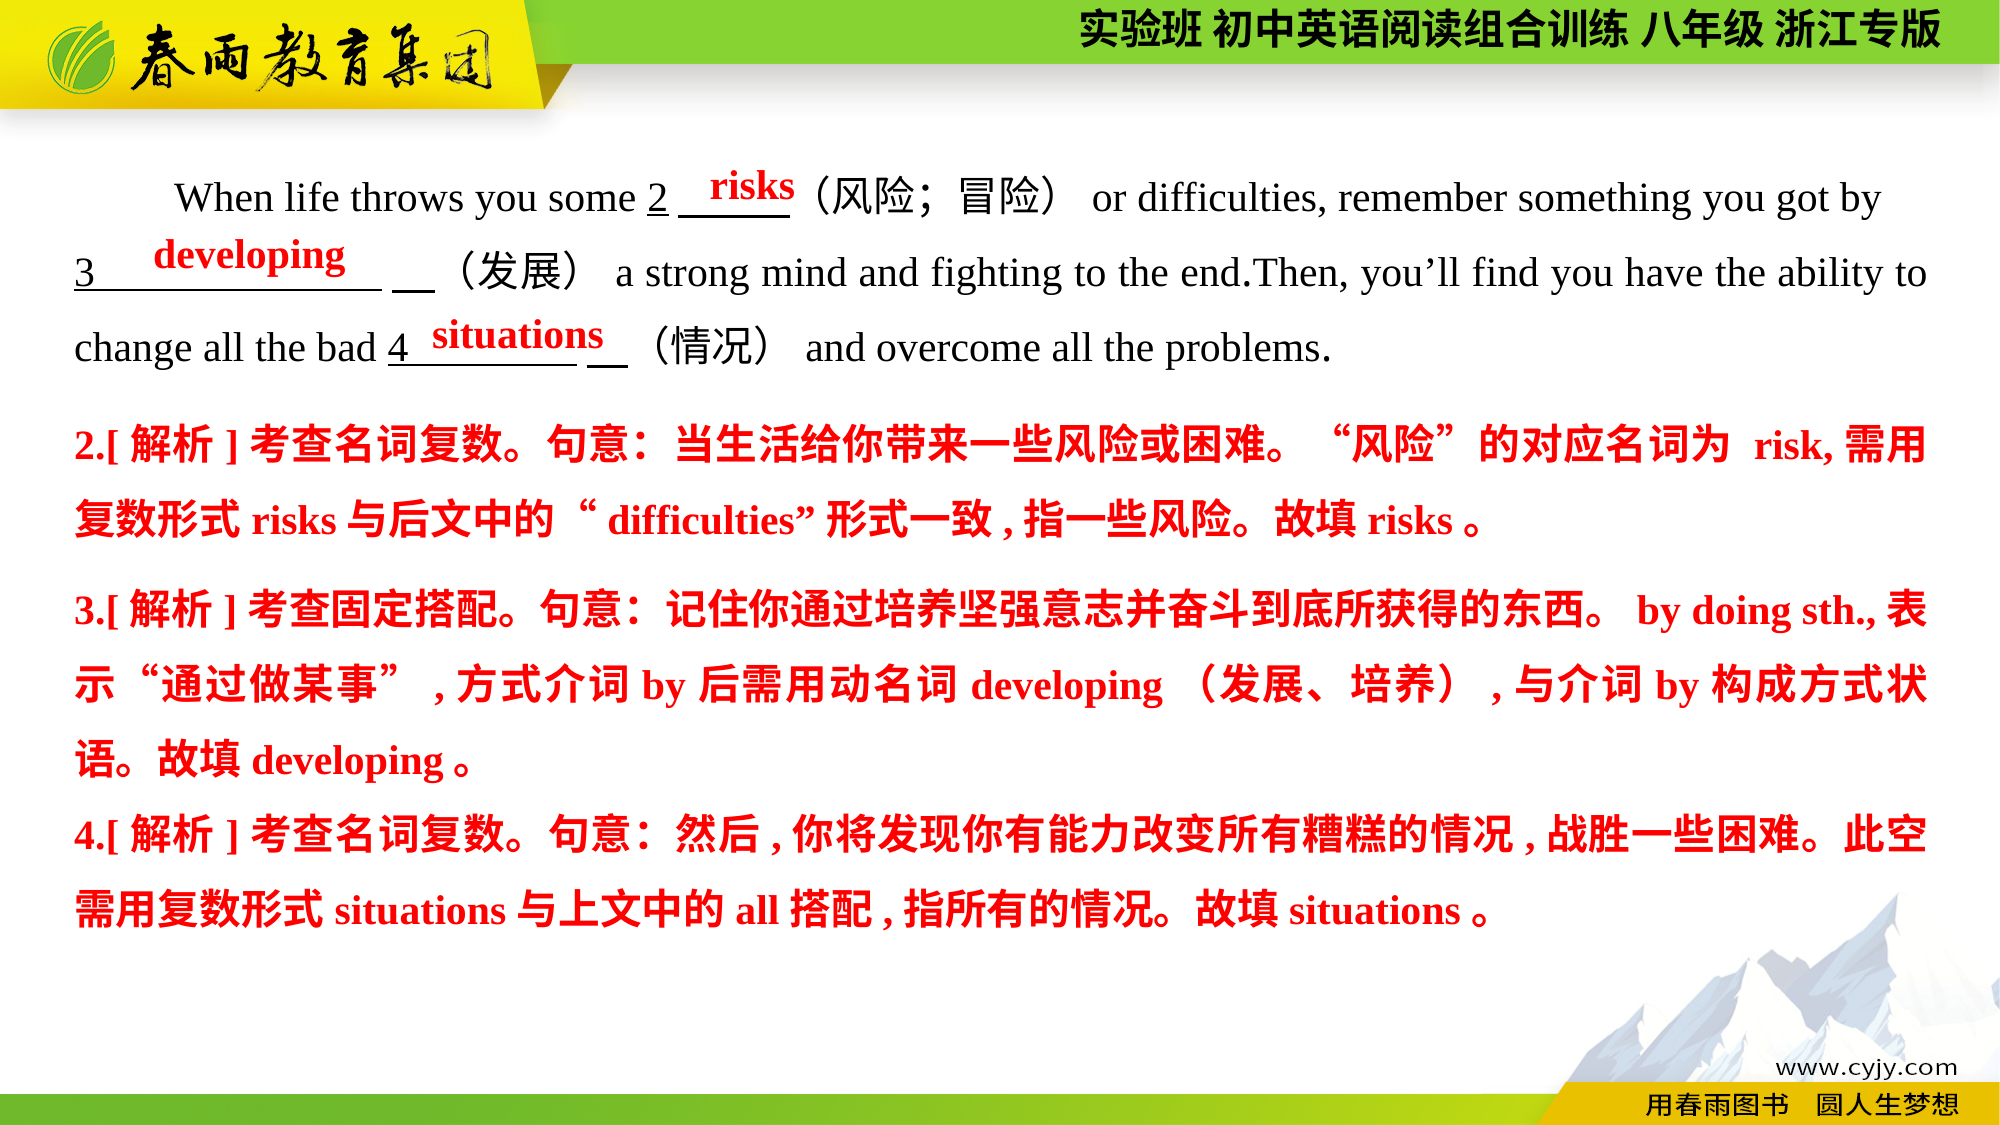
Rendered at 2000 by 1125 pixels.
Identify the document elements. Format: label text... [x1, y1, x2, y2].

text_box 3.[解析]考查固定搭配。句意：记住你通过培养坚强意志并奋斗到底所获得的东西。by doing sth.,表示“通过做某事”,方式介词by后需用动名词developing（发展、培养）,与介词by构成方式状语。故填developing。 [59, 550, 1944, 775]
text_box situations [417, 299, 620, 365]
text_box 2.[解析]考查名词复数。句意：当生活给你带来一些风险或困难。“风险”的对应名词为 risk,需用复数形式risks与后文中的“difficulties”形式一致,指一些风险。故填risks。 [59, 385, 1944, 550]
list When life throws you some 2 （风险；冒险）or difficulties, remember something you got by 3 （发展）a strong mind and fighting to the end.Then, you’ll find you have the ability to change all the bad 4 （情况）and overcome all the problems. [59, 137, 1944, 380]
text_box developing [138, 219, 361, 285]
text_box risks [694, 149, 811, 215]
picture [0, 0, 2000, 1125]
text_box 4.[解析]考查名词复数。句意：然后,你将发现你有能力改变所有糟糕的情况,战胜一些困难。此空需用复数形式situations与上文中的all搭配,指所有的情况。故填situations。 [59, 775, 1944, 940]
